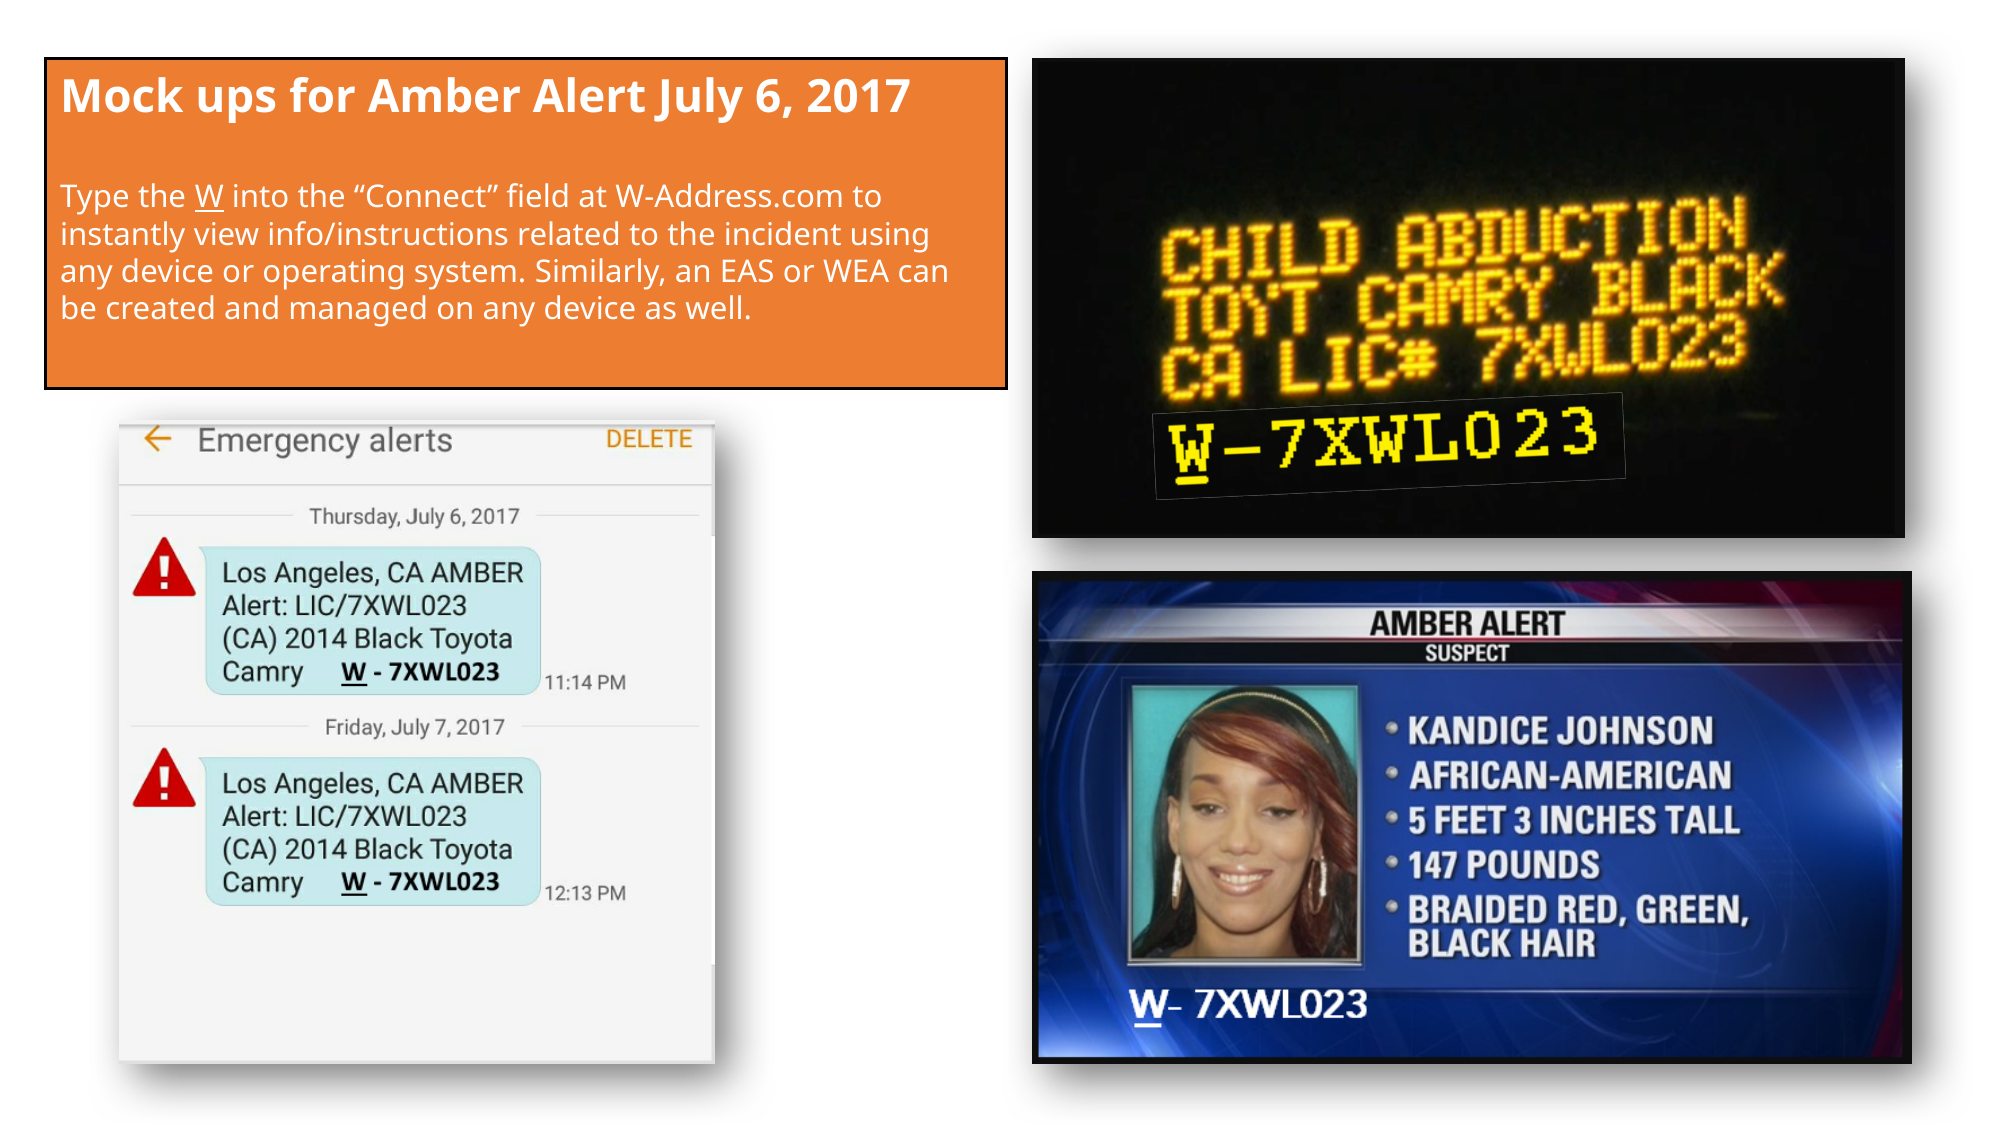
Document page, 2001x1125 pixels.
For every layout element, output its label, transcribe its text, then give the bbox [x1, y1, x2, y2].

picture [1032, 58, 1905, 538]
text_box Mock ups for Amber Alert July 6, 2017 Type the W into the “Connect” field at W-Address.com to instantly view info/instructions related to the incident using any device or operating system. Similarly, an EAS or WEA can be created and managed on any device as well. [44, 57, 1008, 390]
picture [1031, 571, 1912, 1065]
picture [119, 420, 715, 1064]
